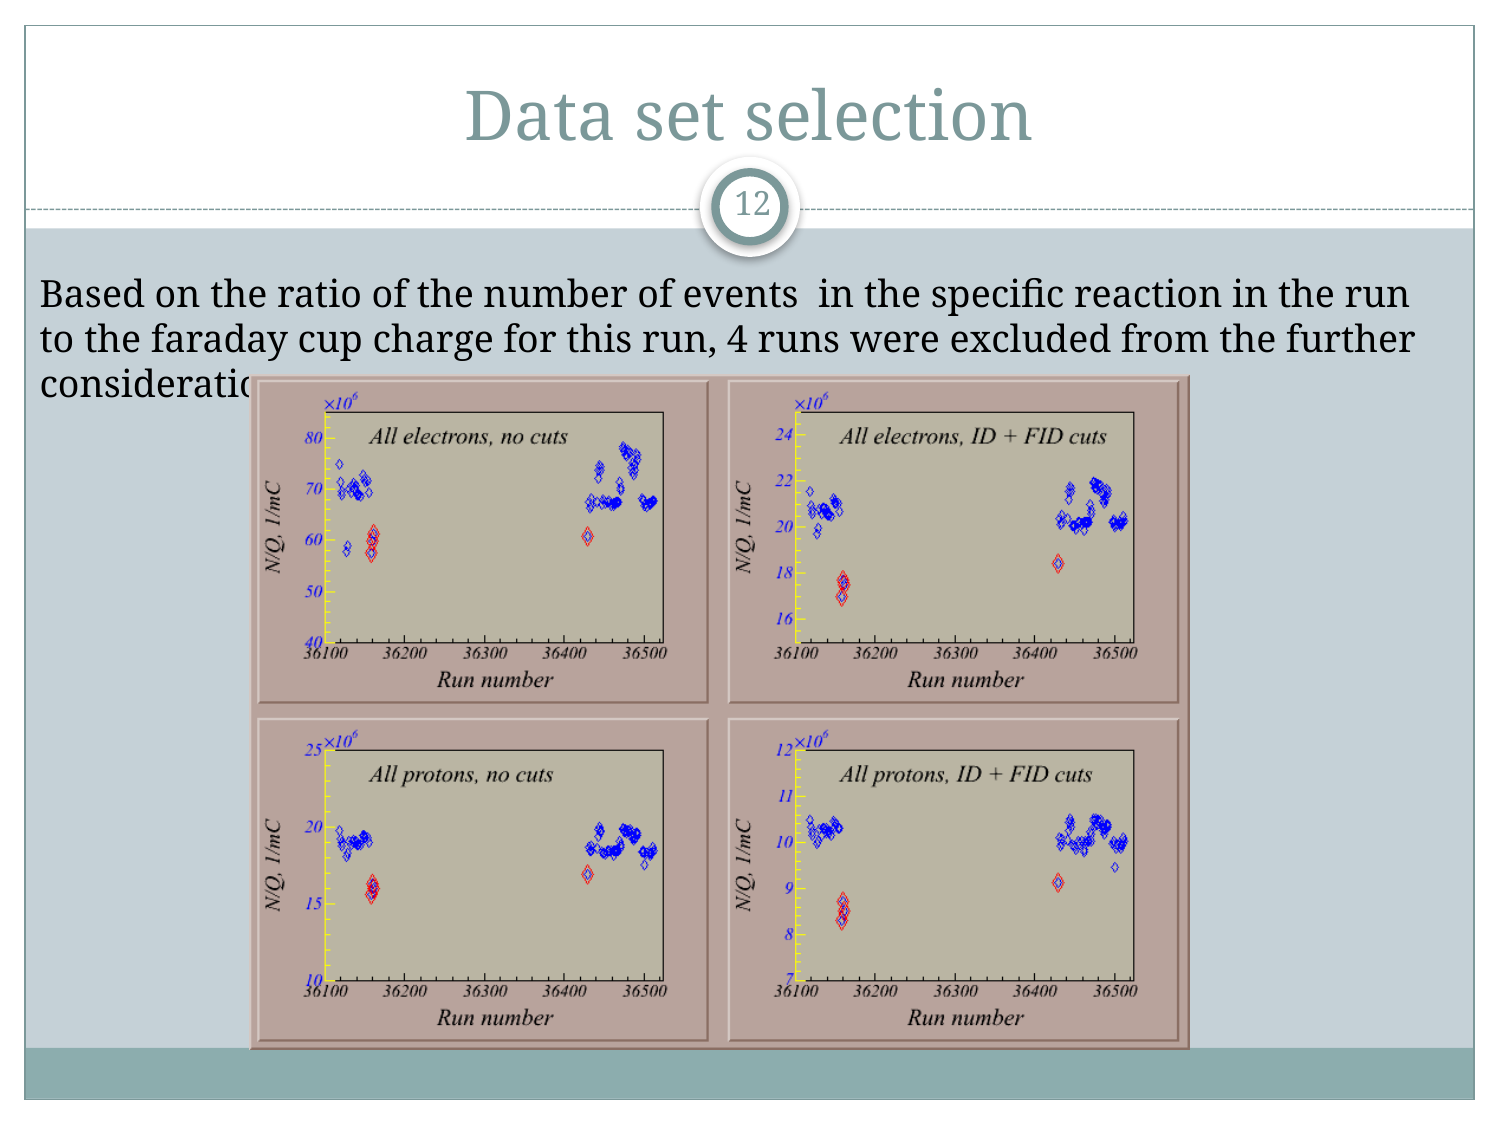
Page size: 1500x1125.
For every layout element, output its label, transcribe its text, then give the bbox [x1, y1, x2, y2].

slide_number 12 [715, 168, 791, 241]
title Data set selection [49, 37, 1450, 162]
text_box Based on the ratio of the number of events in the specific reaction in the run to the faraday cup charge for this run, 4 runs were excluded from the further consideration. [24, 262, 1463, 413]
picture [249, 374, 1190, 1051]
